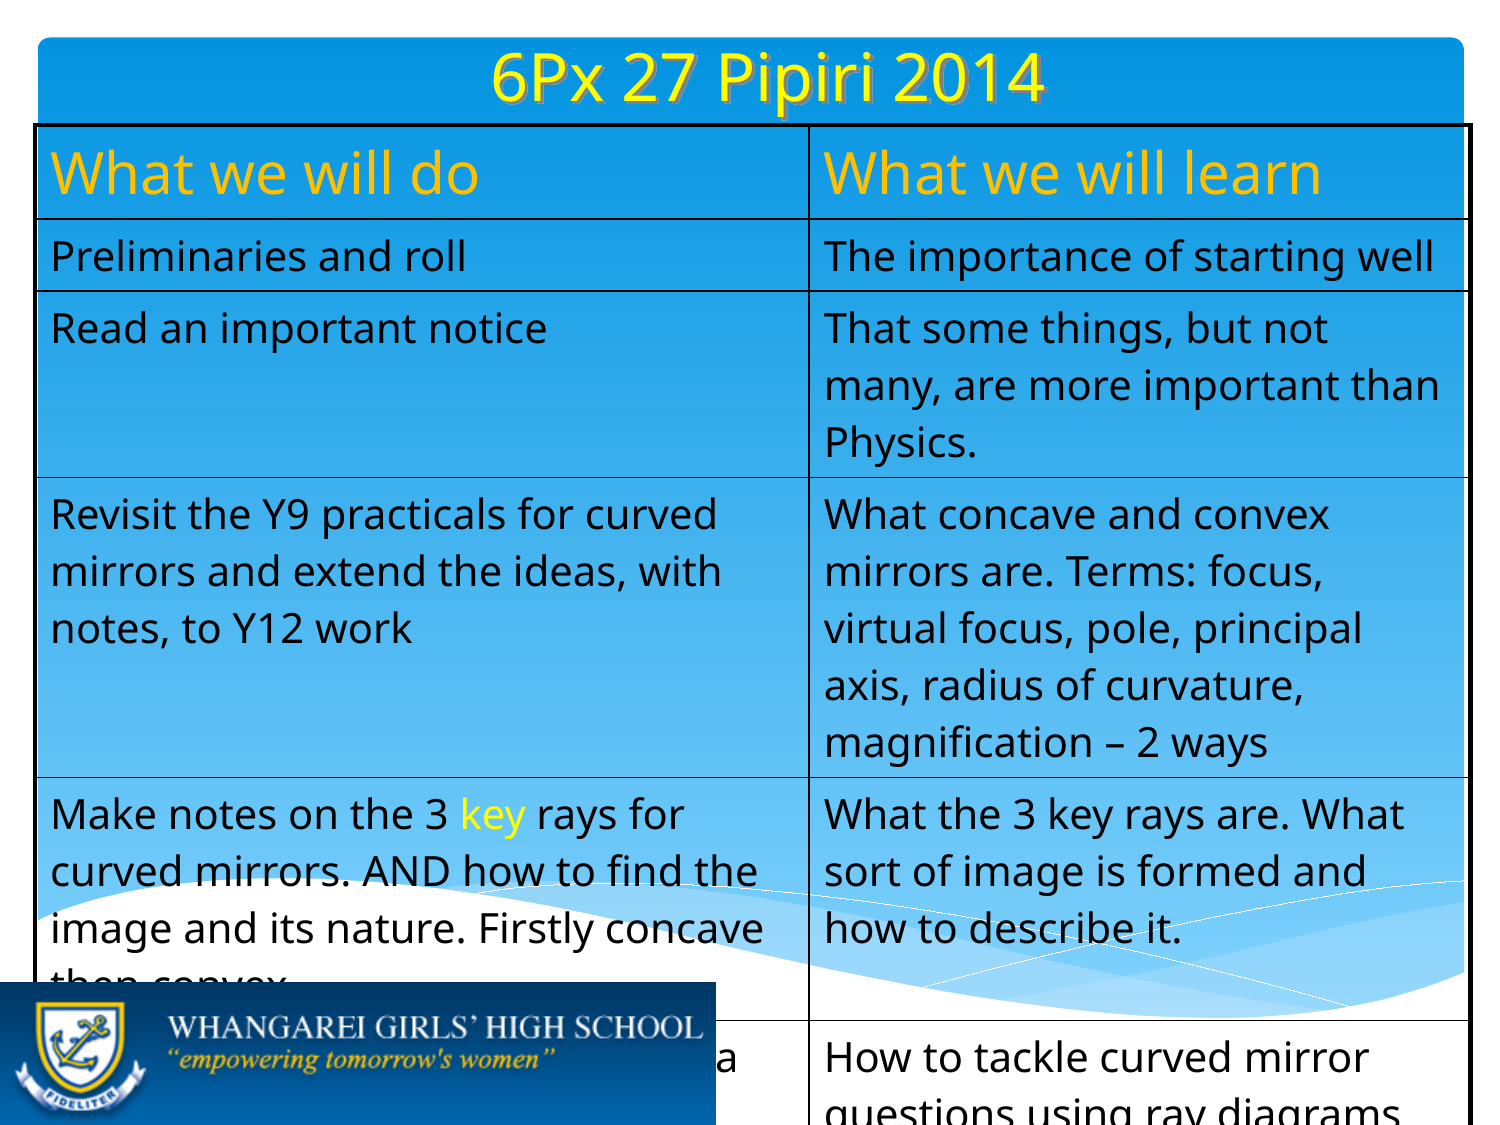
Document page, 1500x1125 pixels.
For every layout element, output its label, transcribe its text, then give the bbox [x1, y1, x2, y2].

table_cell Make notes on the 3 key rays for curved mirrors. AND how to find the image and its nature. Firstly concave then convex. [37, 778, 808, 1020]
table_cell Examples plus new HW given. Set a due date for the HW. [721, 1021, 808, 1125]
table_cell What concave and convex mirrors are. Terms: focus, virtual focus, pole, principal axis, radius of curvature, magnification – 2 ways [810, 478, 1468, 777]
table_cell Read an important notice [37, 292, 808, 477]
text_box 6Px 27 Pipiri 2014 [162, 24, 1375, 123]
table_cell Revisit the Y9 practicals for curved mirrors and extend the ideas, with notes, to Y12 work [37, 478, 808, 777]
table_cell That some things, but not many, are more important than Physics. [810, 292, 1468, 477]
picture [0, 982, 716, 1125]
table_header What we will do [37, 127, 808, 218]
table_cell The importance of starting well [810, 220, 1468, 290]
table_cell What the 3 key rays are. What sort of image is formed and how to describe it. [810, 778, 1468, 1020]
table_cell How to tackle curved mirror questions using ray diagrams [810, 1021, 1468, 1125]
table_cell Preliminaries and roll [37, 220, 808, 290]
table_header What we will learn [810, 127, 1468, 218]
